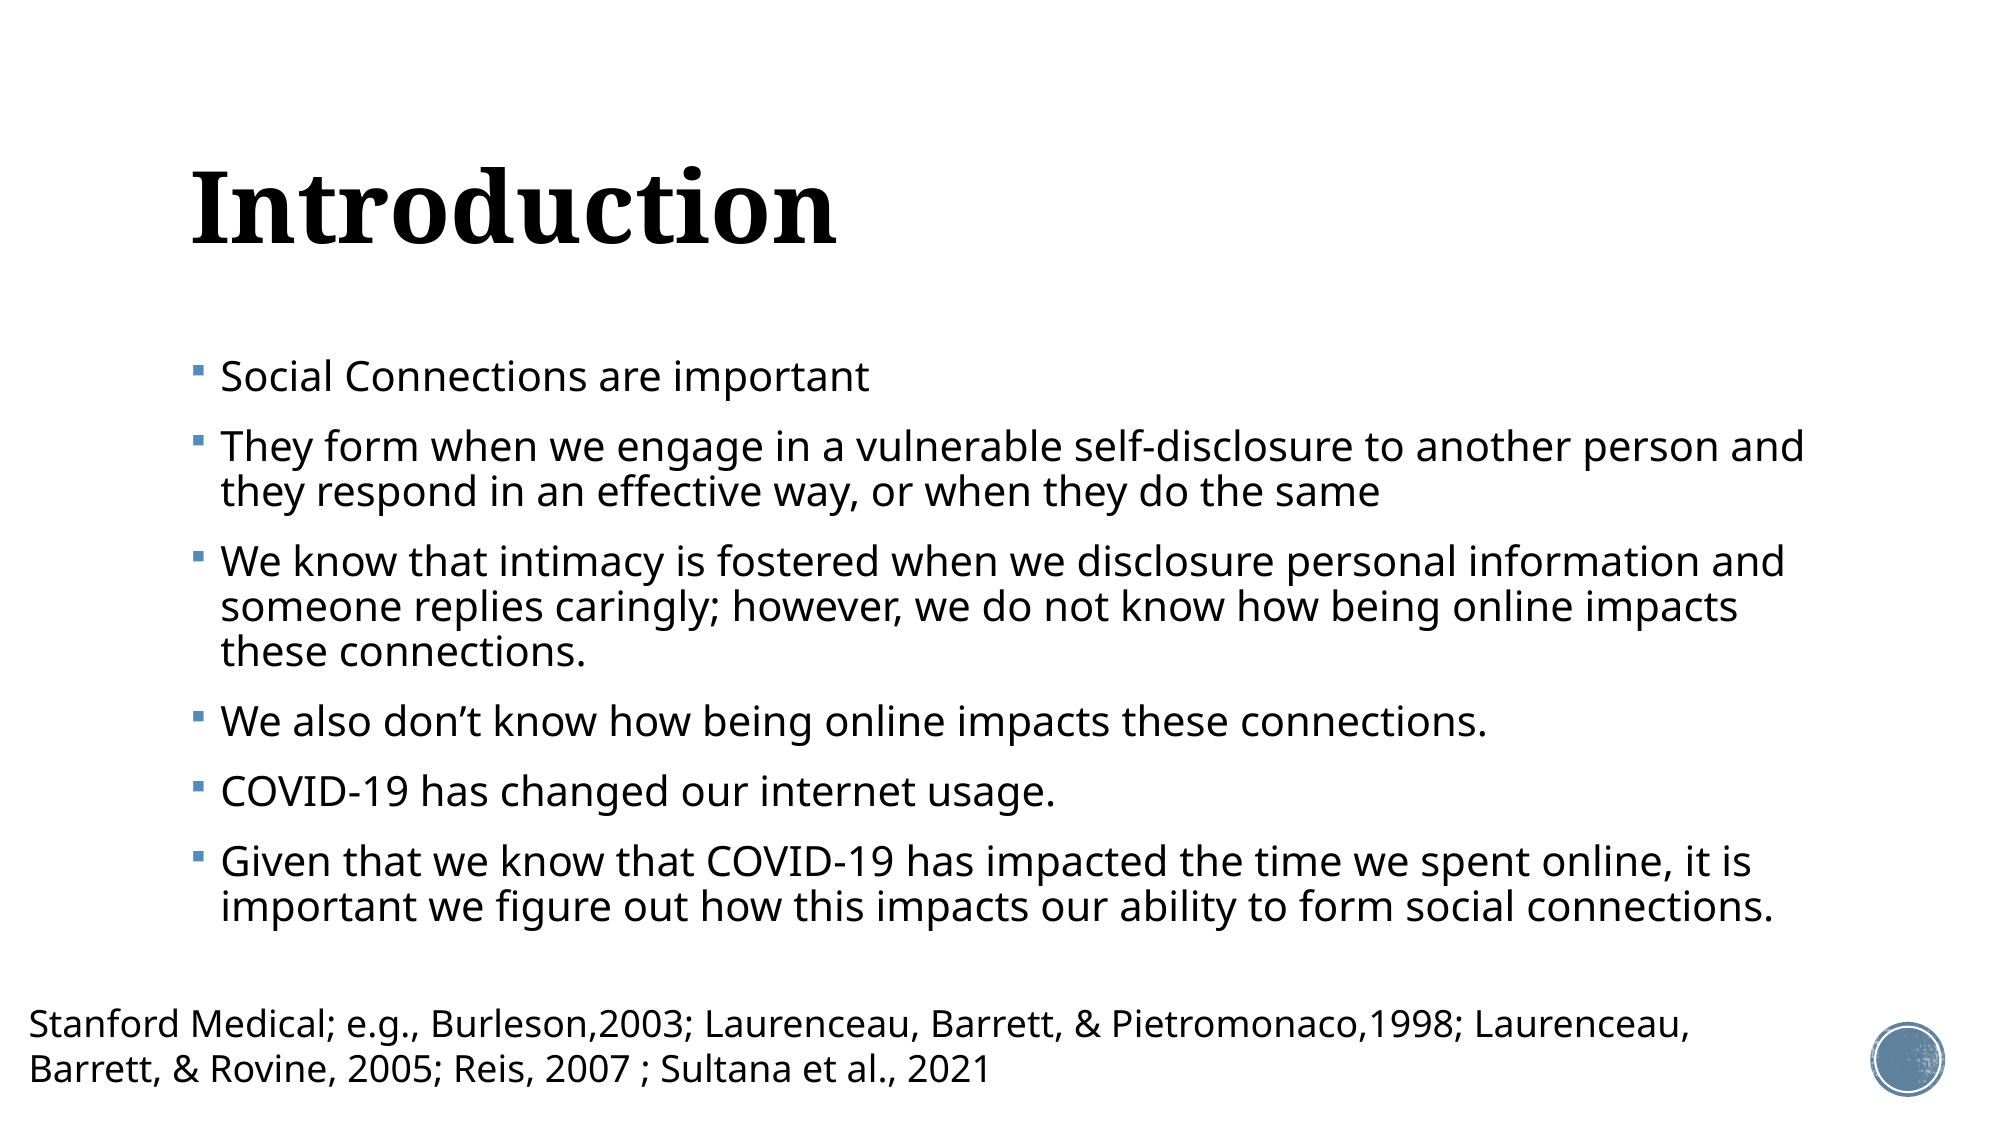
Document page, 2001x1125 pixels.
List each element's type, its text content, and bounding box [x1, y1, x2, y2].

list Social Connections are important They form when we engage in a vulnerable self-disclosure to another person and they respond in an effective way, or when they do the same We know that intimacy is fostered when we disclosure personal information and someone replies caringly; however, we do not know how being online impacts these connections. We also don’t know how being online impacts these connections. COVID-19 has changed our internet usage. Given that we know that COVID-19 has impacted the time we spent online, it is important we figure out how this impacts our ability to form social connections. [175, 348, 1826, 950]
title Introduction [175, 79, 1826, 344]
text_box Stanford Medical; e.g., Burleson,2003; Laurenceau, Barrett, & Pietromonaco,1998; Laurenceau, Barrett, & Rovine, 2005; Reis, 2007 ; Sultana et al., 2021 [13, 992, 1845, 1098]
